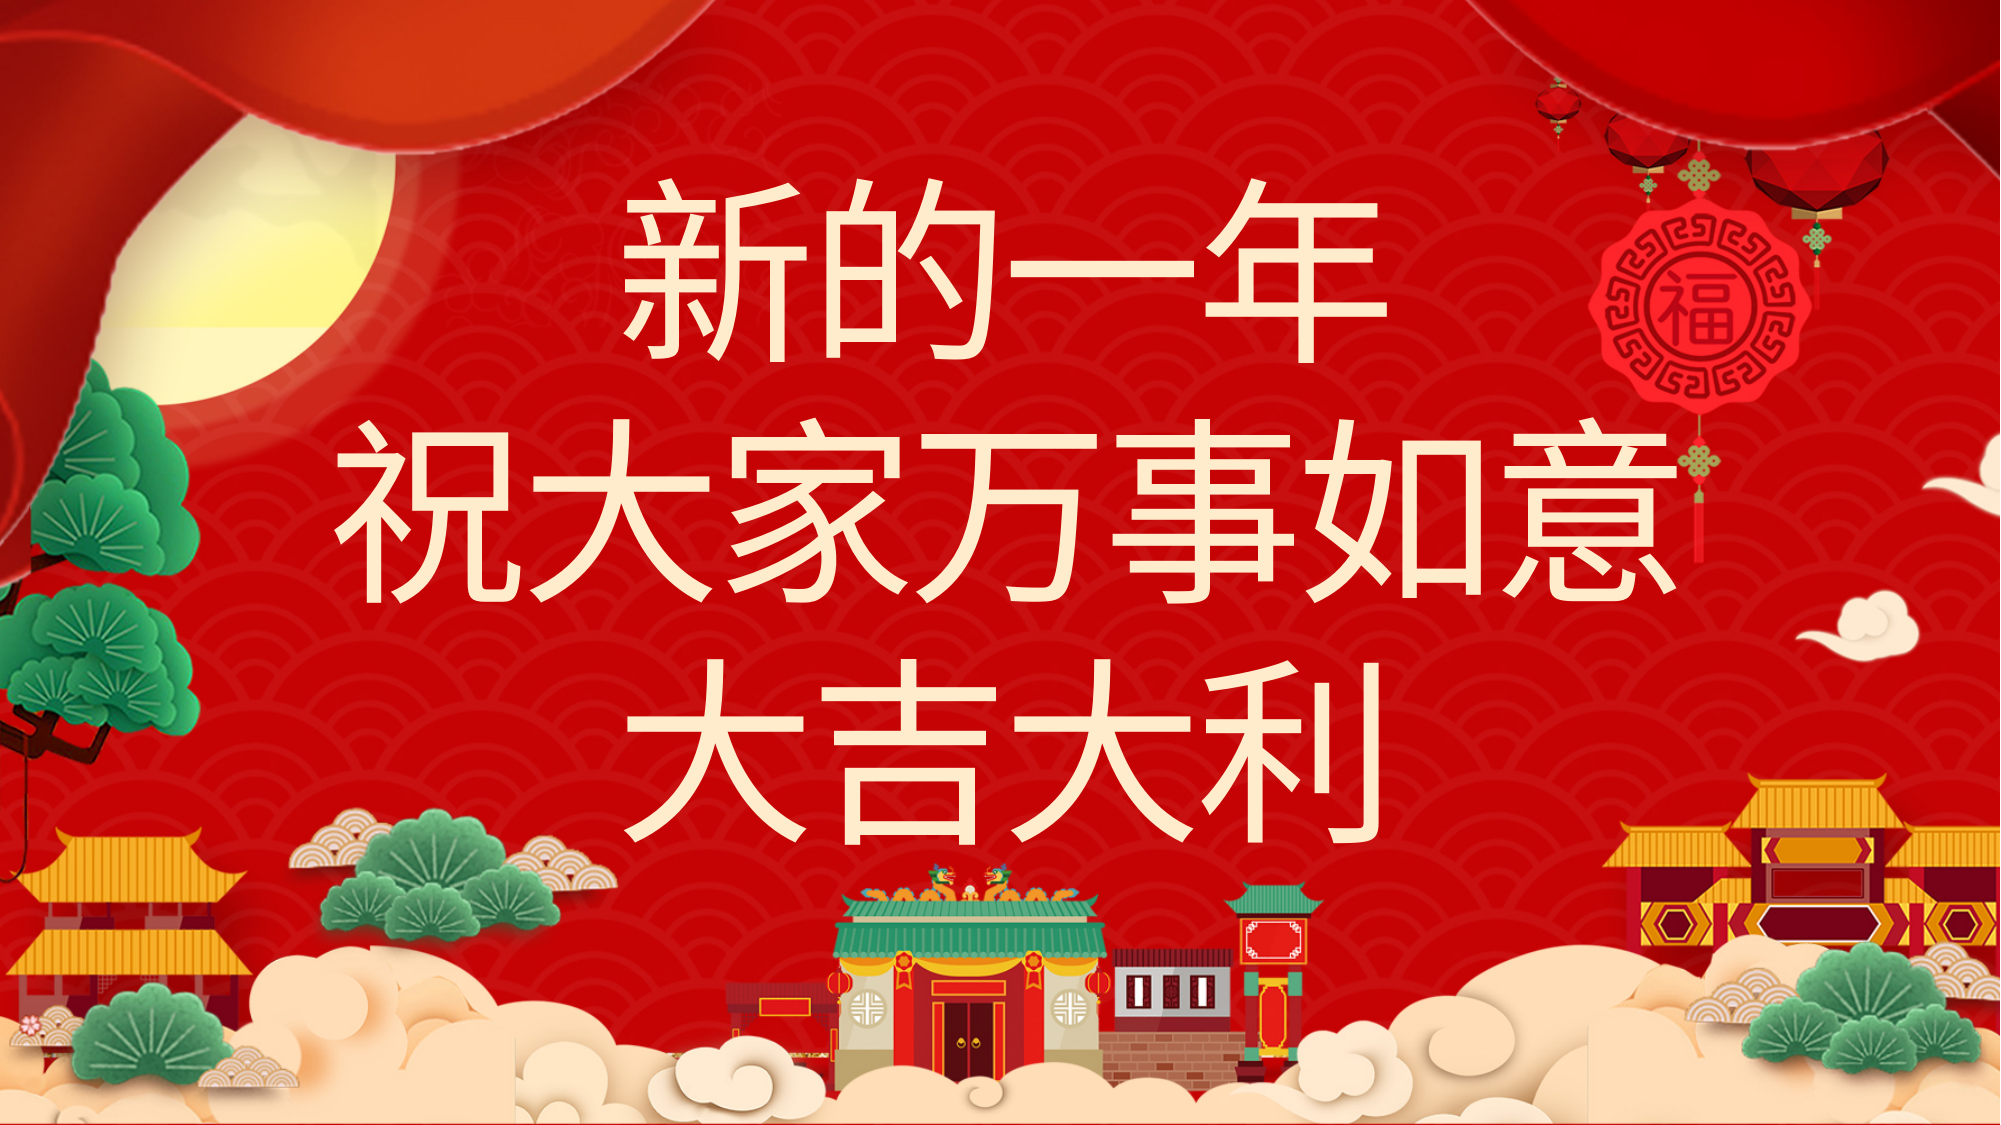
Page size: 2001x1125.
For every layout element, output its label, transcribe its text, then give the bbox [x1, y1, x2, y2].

picture [0, 0, 2000, 1125]
text_box 新的一年 祝大家万事如意大吉大利 [301, 140, 1711, 876]
